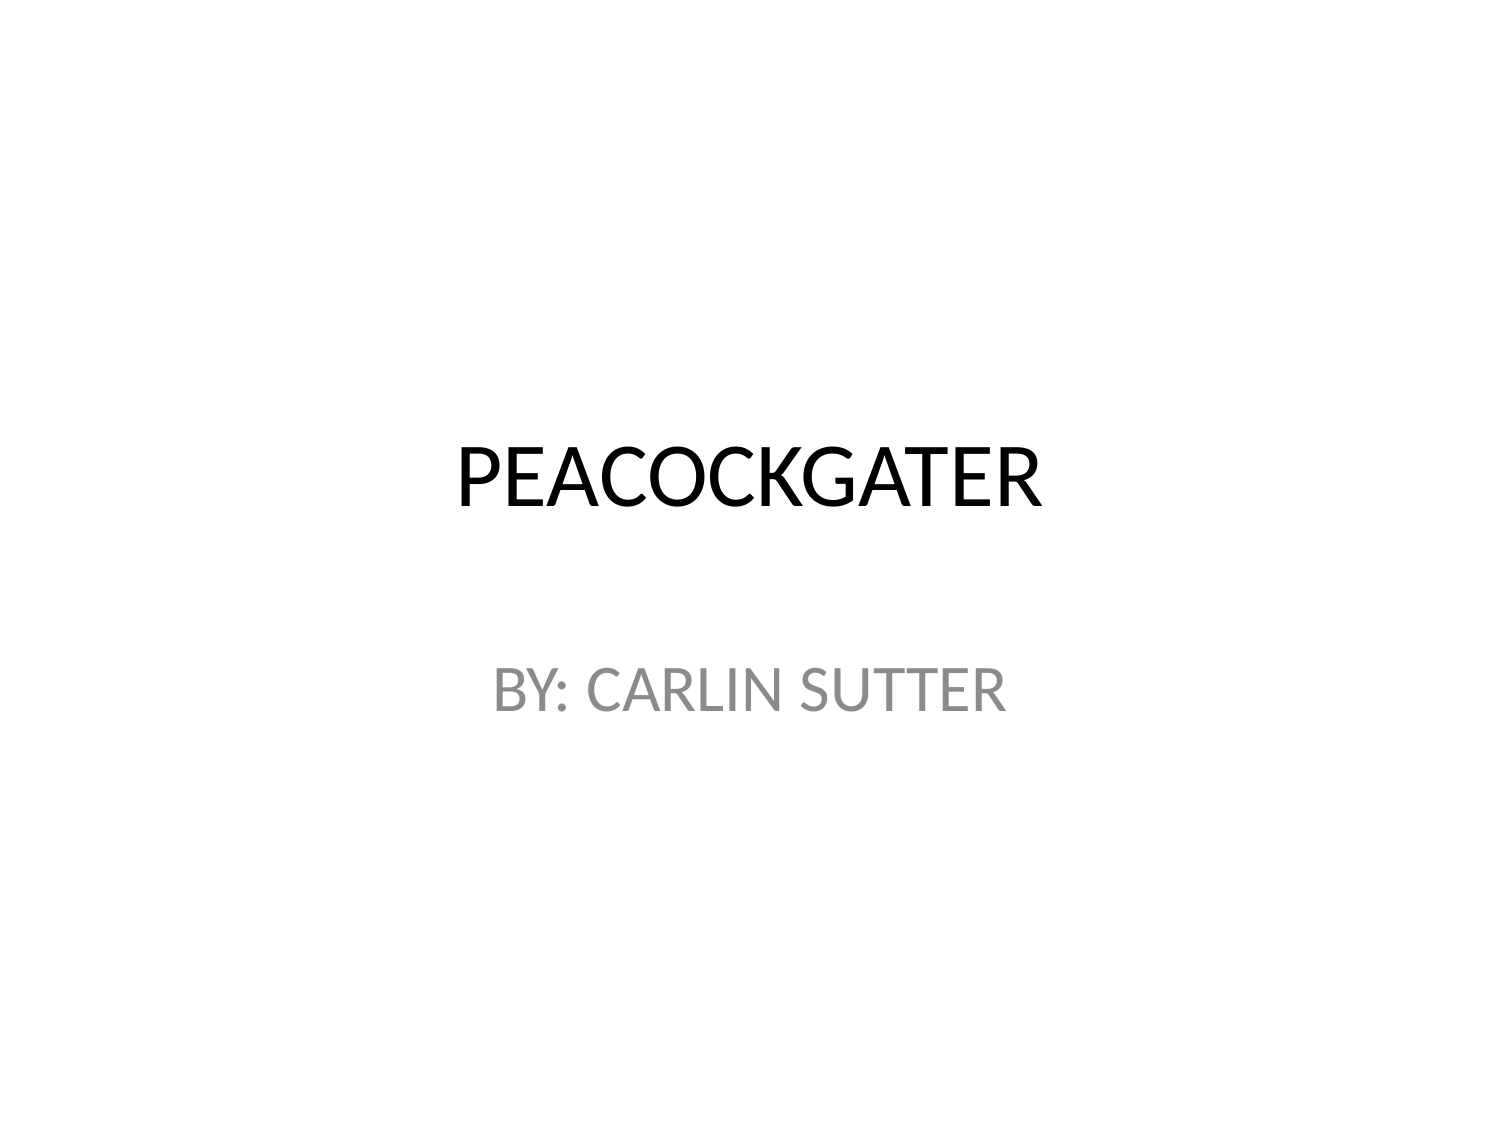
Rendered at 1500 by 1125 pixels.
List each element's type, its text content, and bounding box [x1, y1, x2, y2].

title PEACOCKGATER [112, 349, 1388, 591]
subtitle BY: CARLIN SUTTER [225, 637, 1275, 925]
